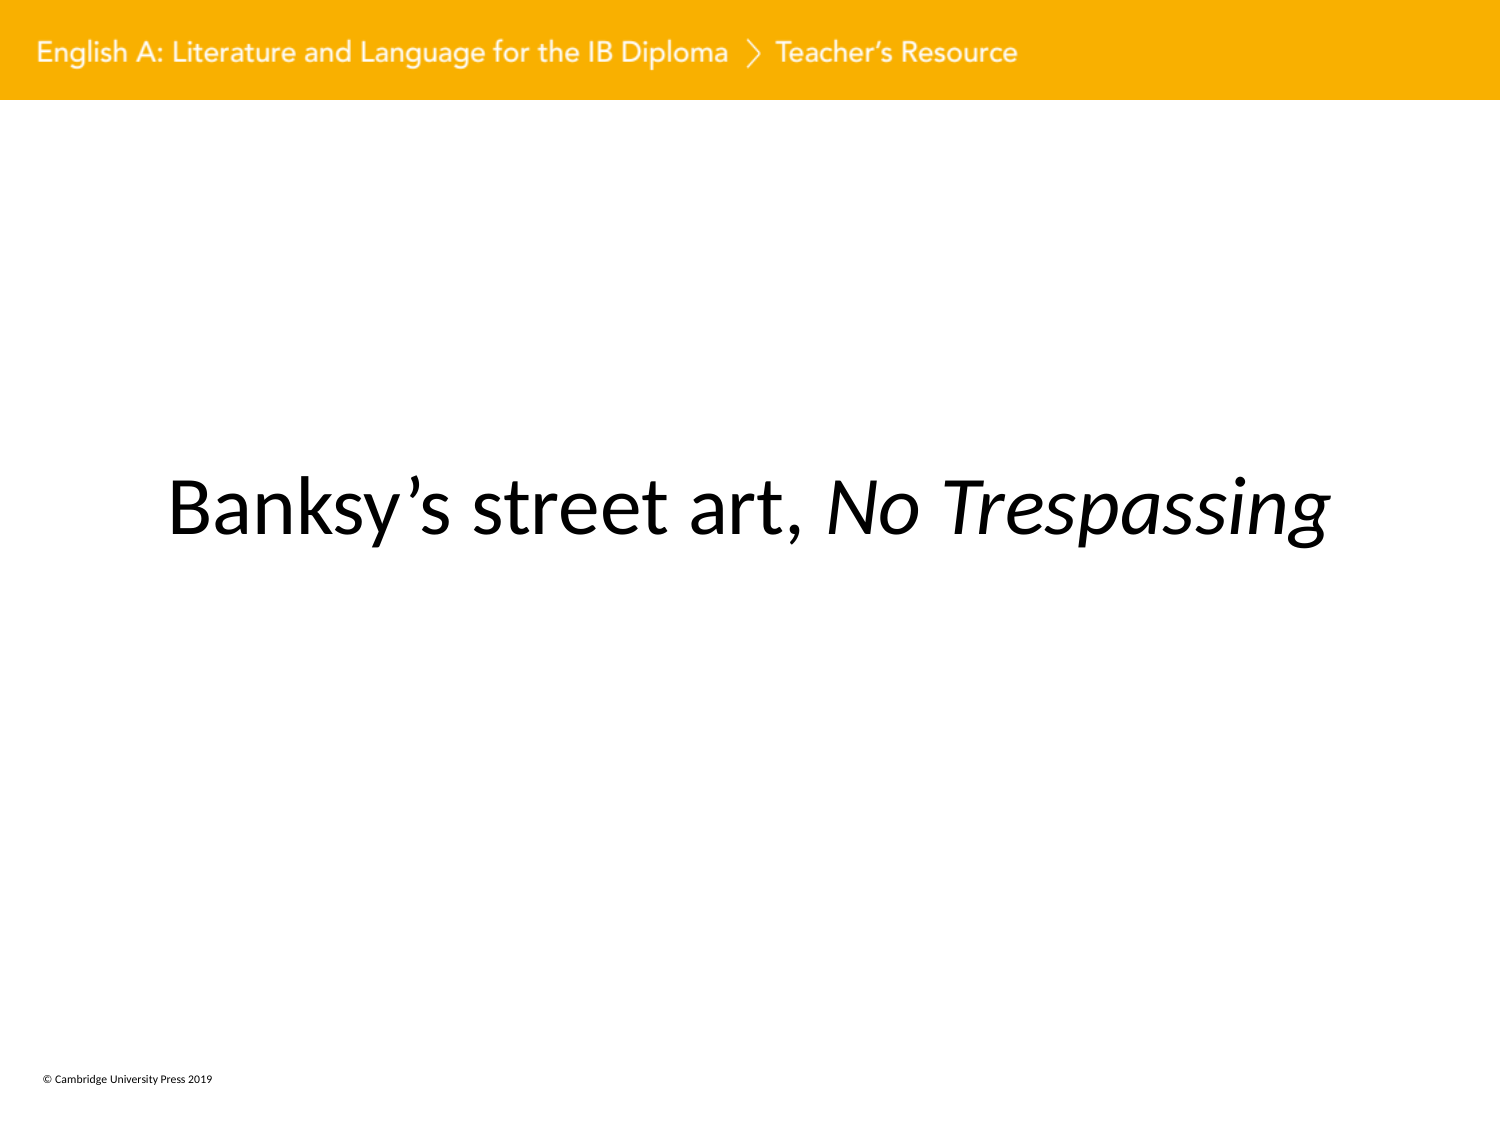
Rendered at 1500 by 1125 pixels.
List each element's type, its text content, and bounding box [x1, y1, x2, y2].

picture [0, 0, 1500, 101]
subtitle © Cambridge University Press 2019 [27, 1063, 1388, 1093]
title Banksy’s street art, No Trespassing [112, 201, 1388, 1001]
